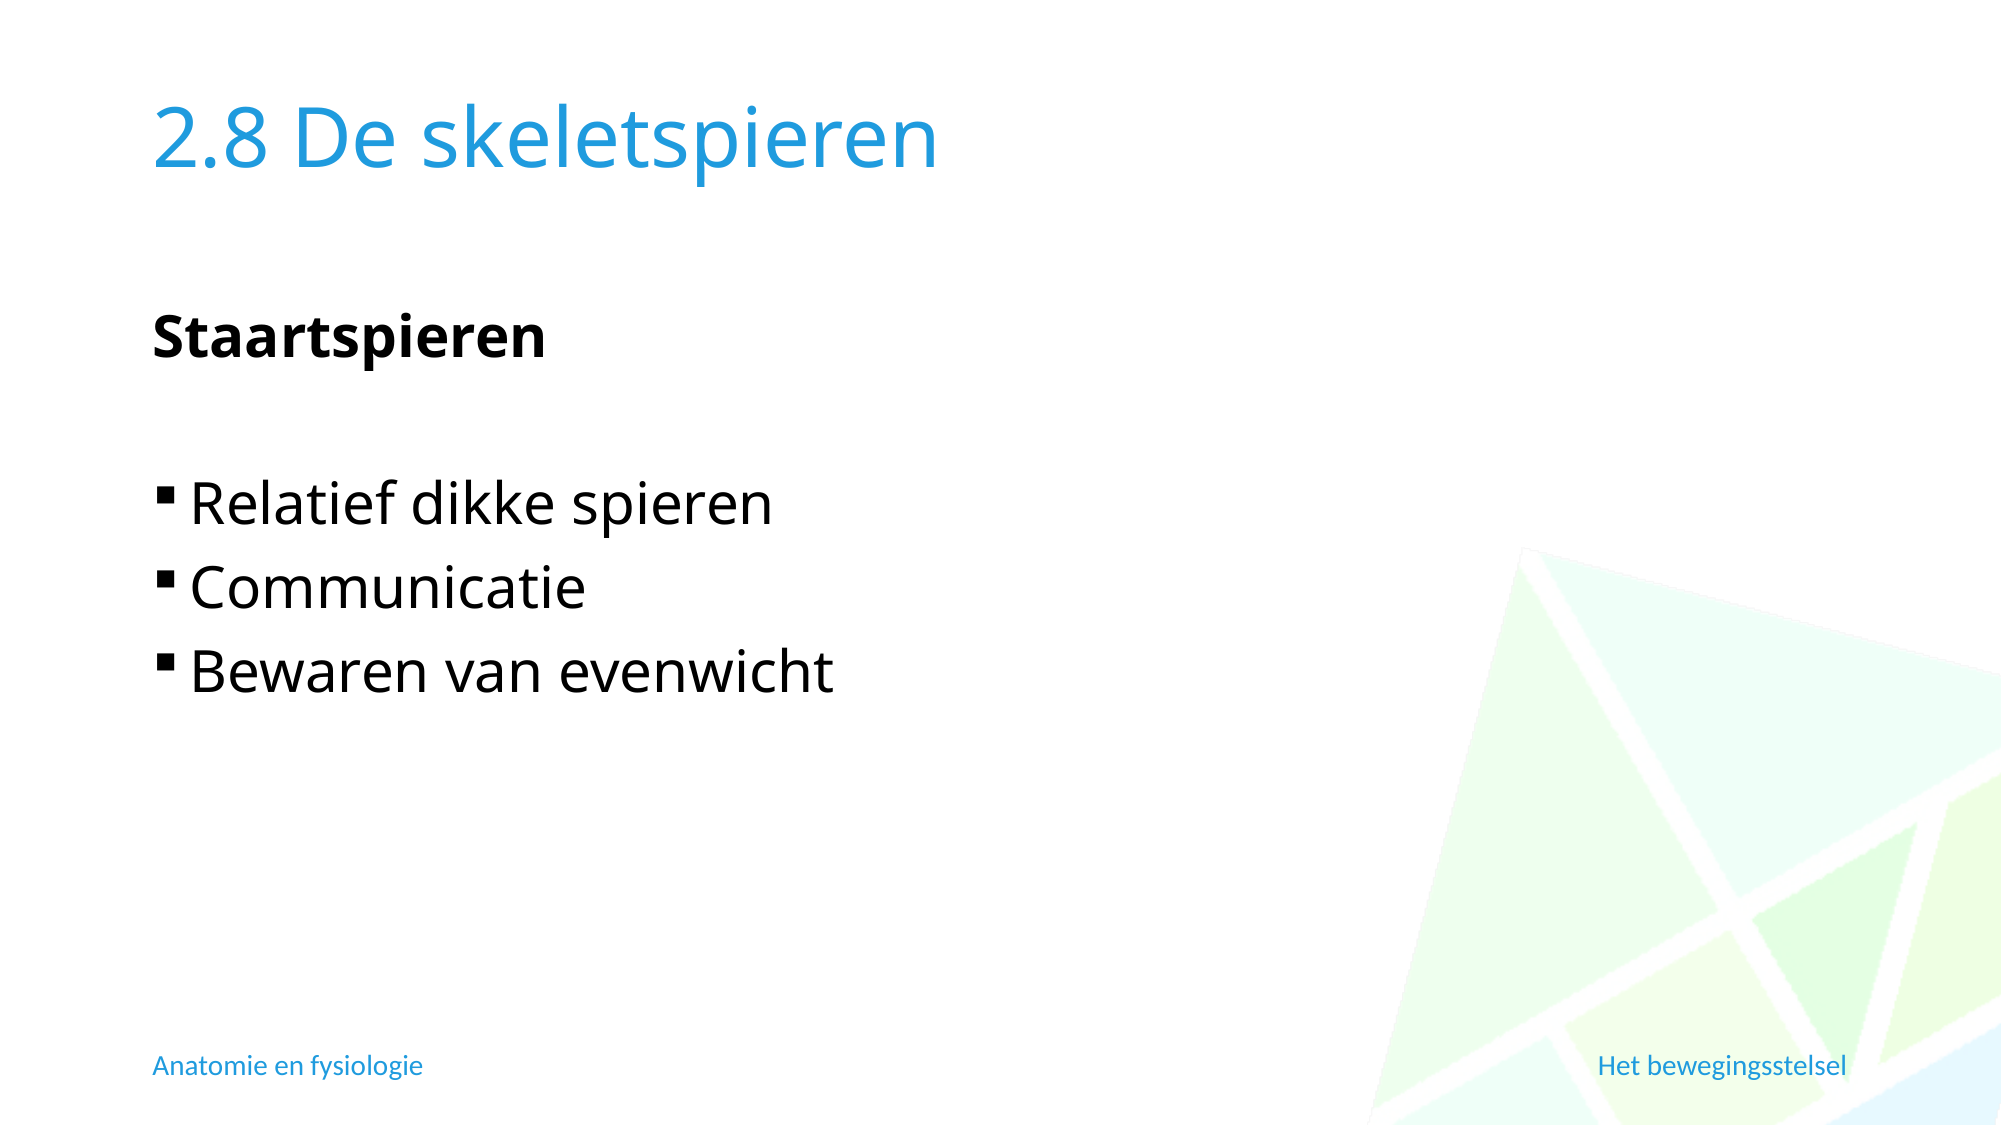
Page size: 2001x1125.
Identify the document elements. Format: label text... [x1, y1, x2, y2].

list Staartspieren Relatief dikke spieren Communicatie Bewaren van evenwicht [137, 299, 1863, 1014]
list Het bewegingsstelsel [1412, 1042, 1863, 1103]
title 2.8 De skeletspieren [137, 59, 1863, 222]
list Anatomie en fysiologie [137, 1042, 588, 1103]
